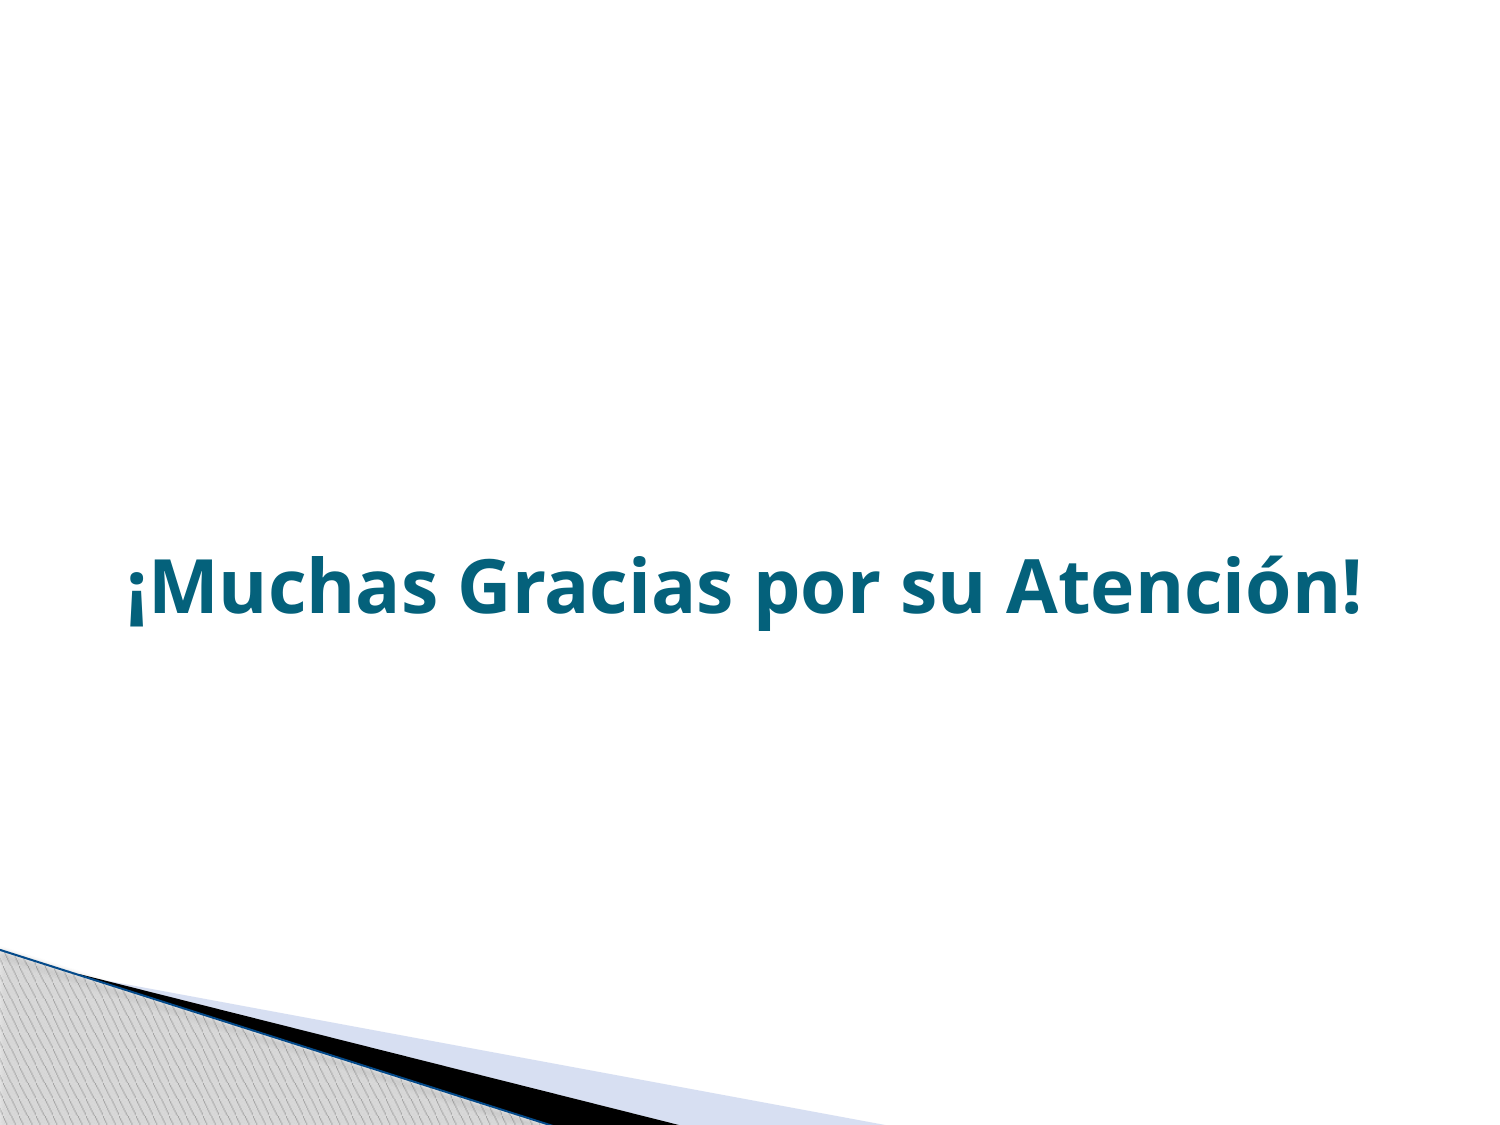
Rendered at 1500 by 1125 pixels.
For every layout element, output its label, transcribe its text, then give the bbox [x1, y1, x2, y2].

title ¡Muchas Gracias por su Atención! [70, 468, 1421, 699]
